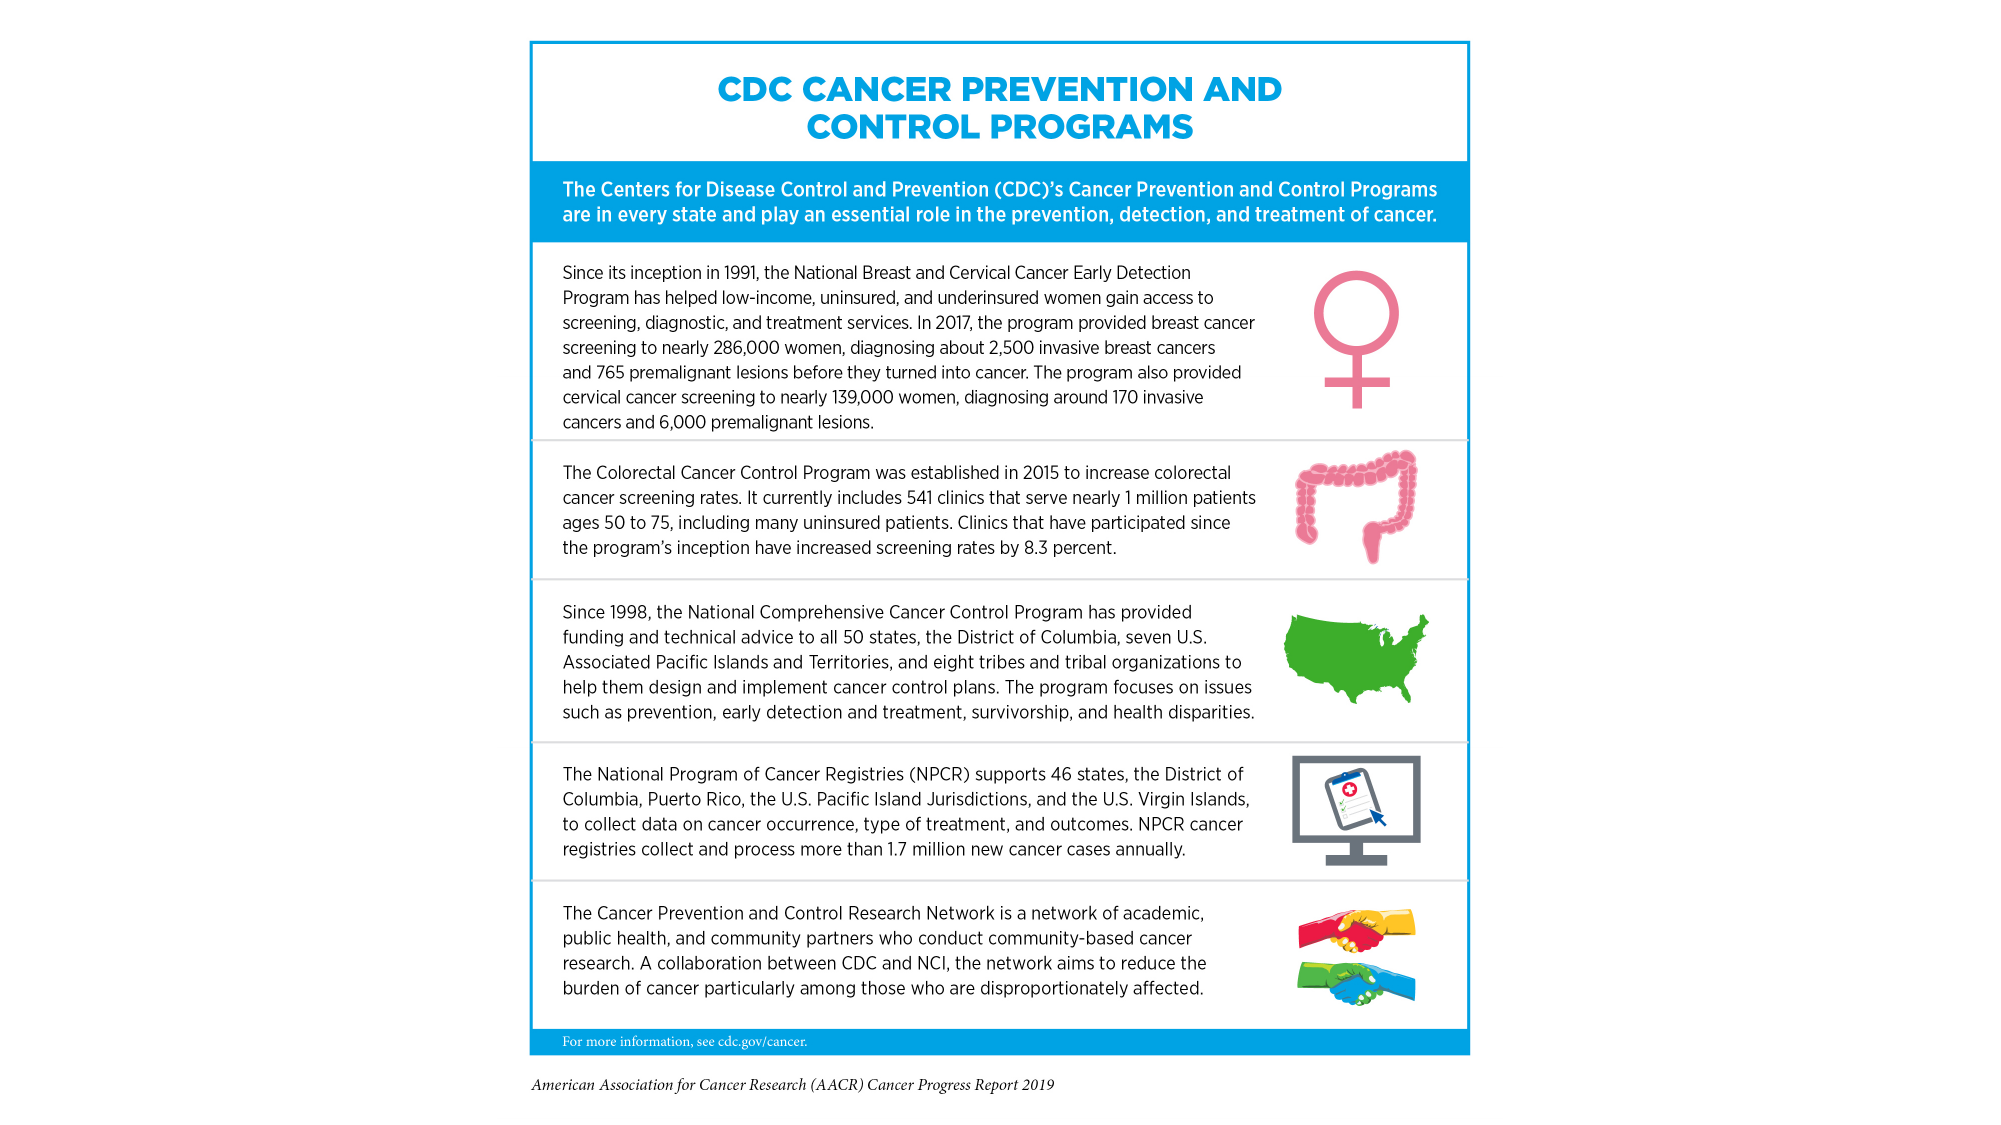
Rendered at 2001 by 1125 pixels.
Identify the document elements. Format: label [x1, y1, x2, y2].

picture [497, 6, 1503, 1119]
